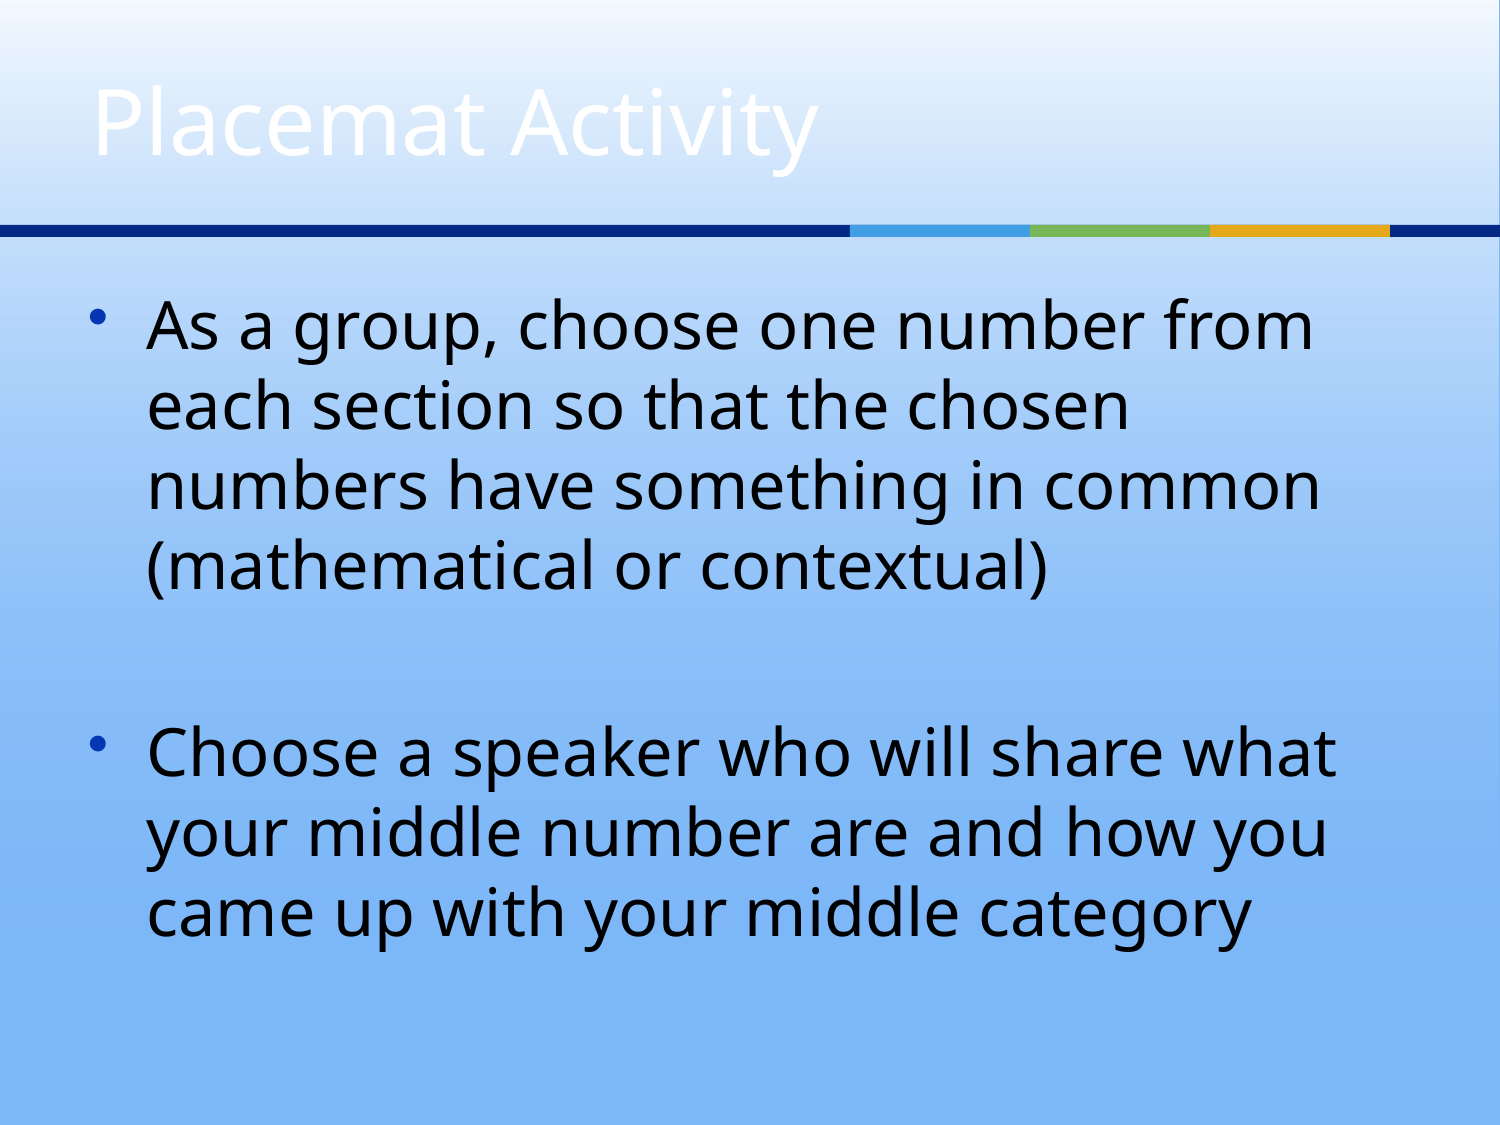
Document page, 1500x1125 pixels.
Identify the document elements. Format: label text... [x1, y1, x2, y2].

text_box [76, 24, 1426, 213]
text_box As a group, choose one number from each section so that the chosen numbers have something in common (mathematical or contextual) Choose a speaker who will share what your middle number are and how you came up with your middle category [74, 274, 1425, 995]
